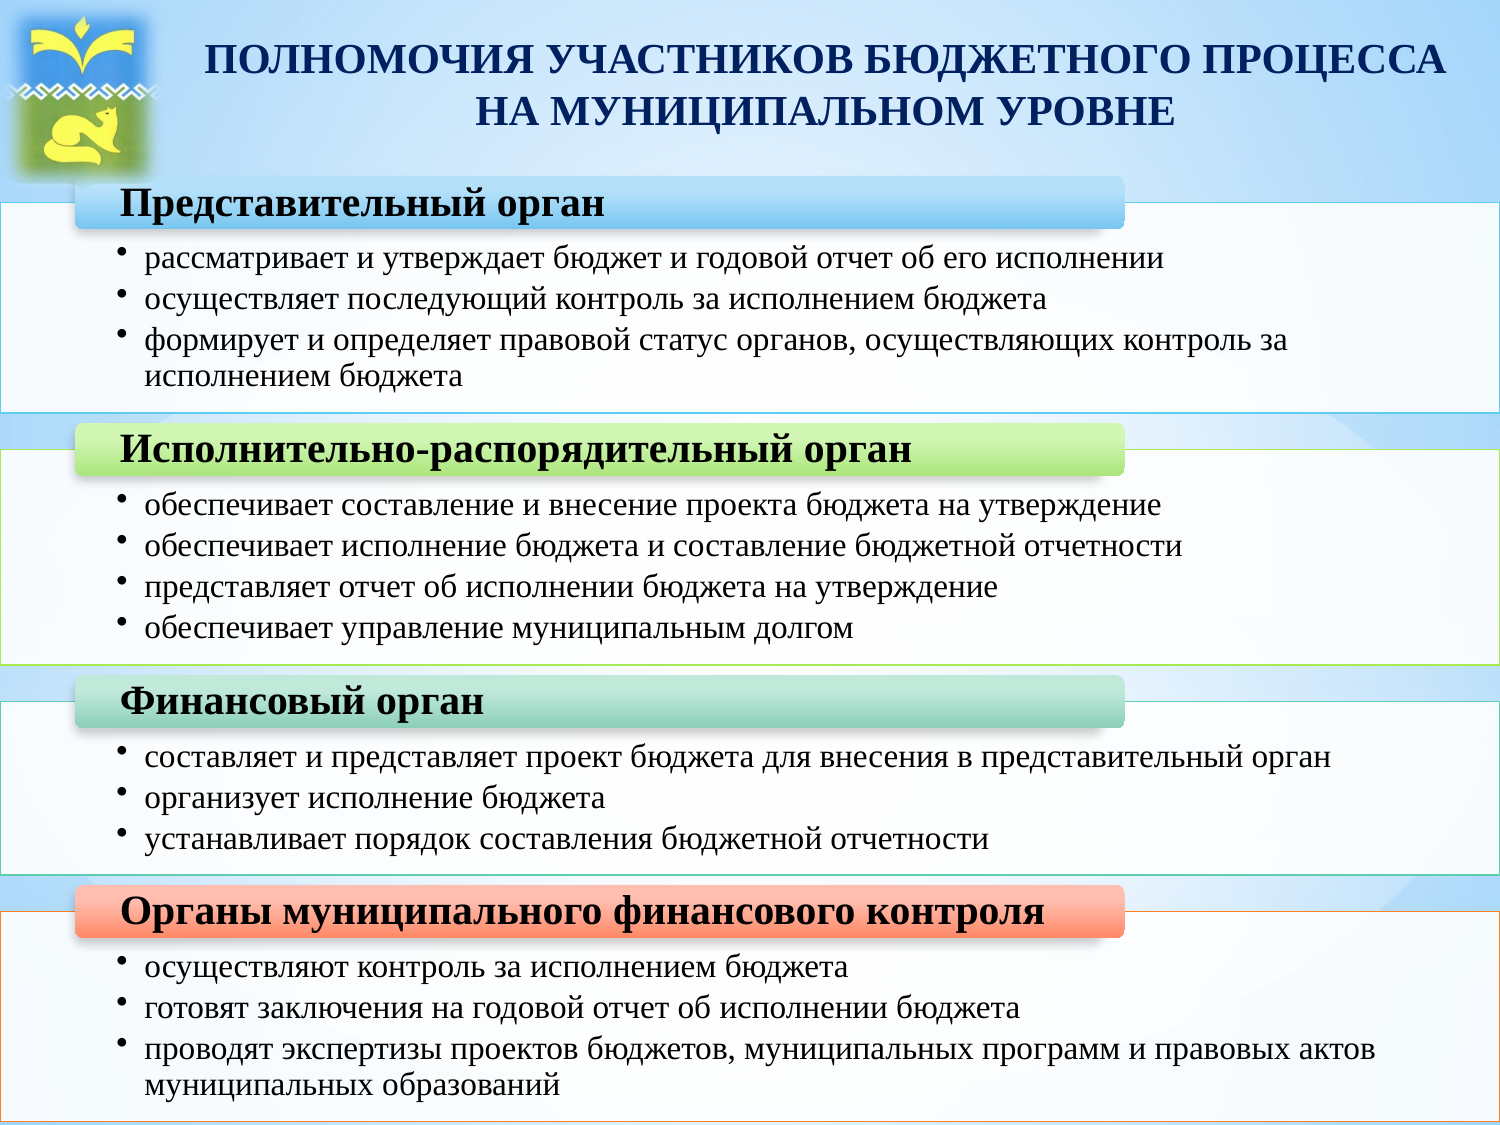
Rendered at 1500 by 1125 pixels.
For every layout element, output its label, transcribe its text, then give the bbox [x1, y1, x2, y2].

title ПОЛНОМОЧИЯ УЧАСТНИКОВ БЮДЖЕТНОГО ПРОЦЕССА НА МУНИЦИПАЛЬНОМ УРОВНЕ [169, 23, 1500, 142]
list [0, 172, 1500, 1125]
picture [0, 0, 165, 194]
